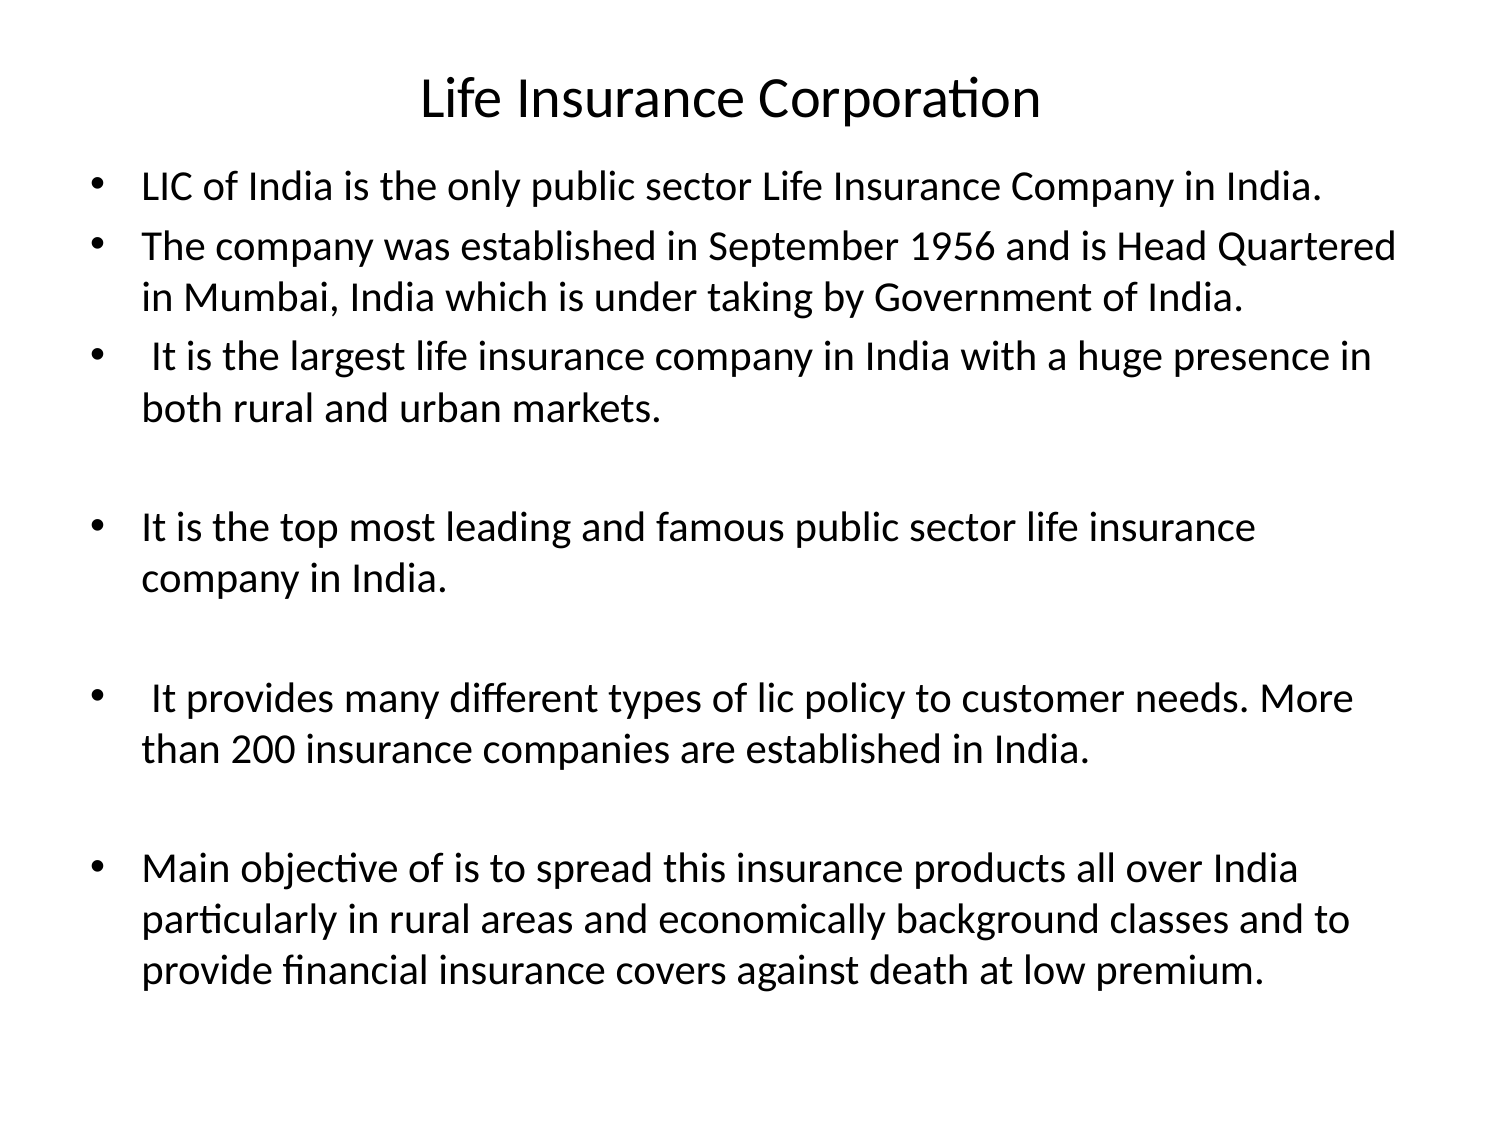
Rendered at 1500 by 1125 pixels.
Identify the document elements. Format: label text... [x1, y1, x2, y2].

title Life Insurance Corporation [62, 37, 1400, 150]
list LIC of India is the only public sector Life Insurance Company in India. The company was established in September 1956 and is Head Quartered in Mumbai, India which is under taking by Government of India. It is the largest life insurance company in India with a huge presence in both rural and urban markets. It is the top most leading and famous public sector life insurance company in India. It provides many different types of lic policy to customer needs. More than 200 insurance companies are established in India. Main objective of is to spread this insurance products all over India particularly in rural areas and economically background classes and to provide financial insurance covers against death at low premium. [75, 149, 1425, 1038]
